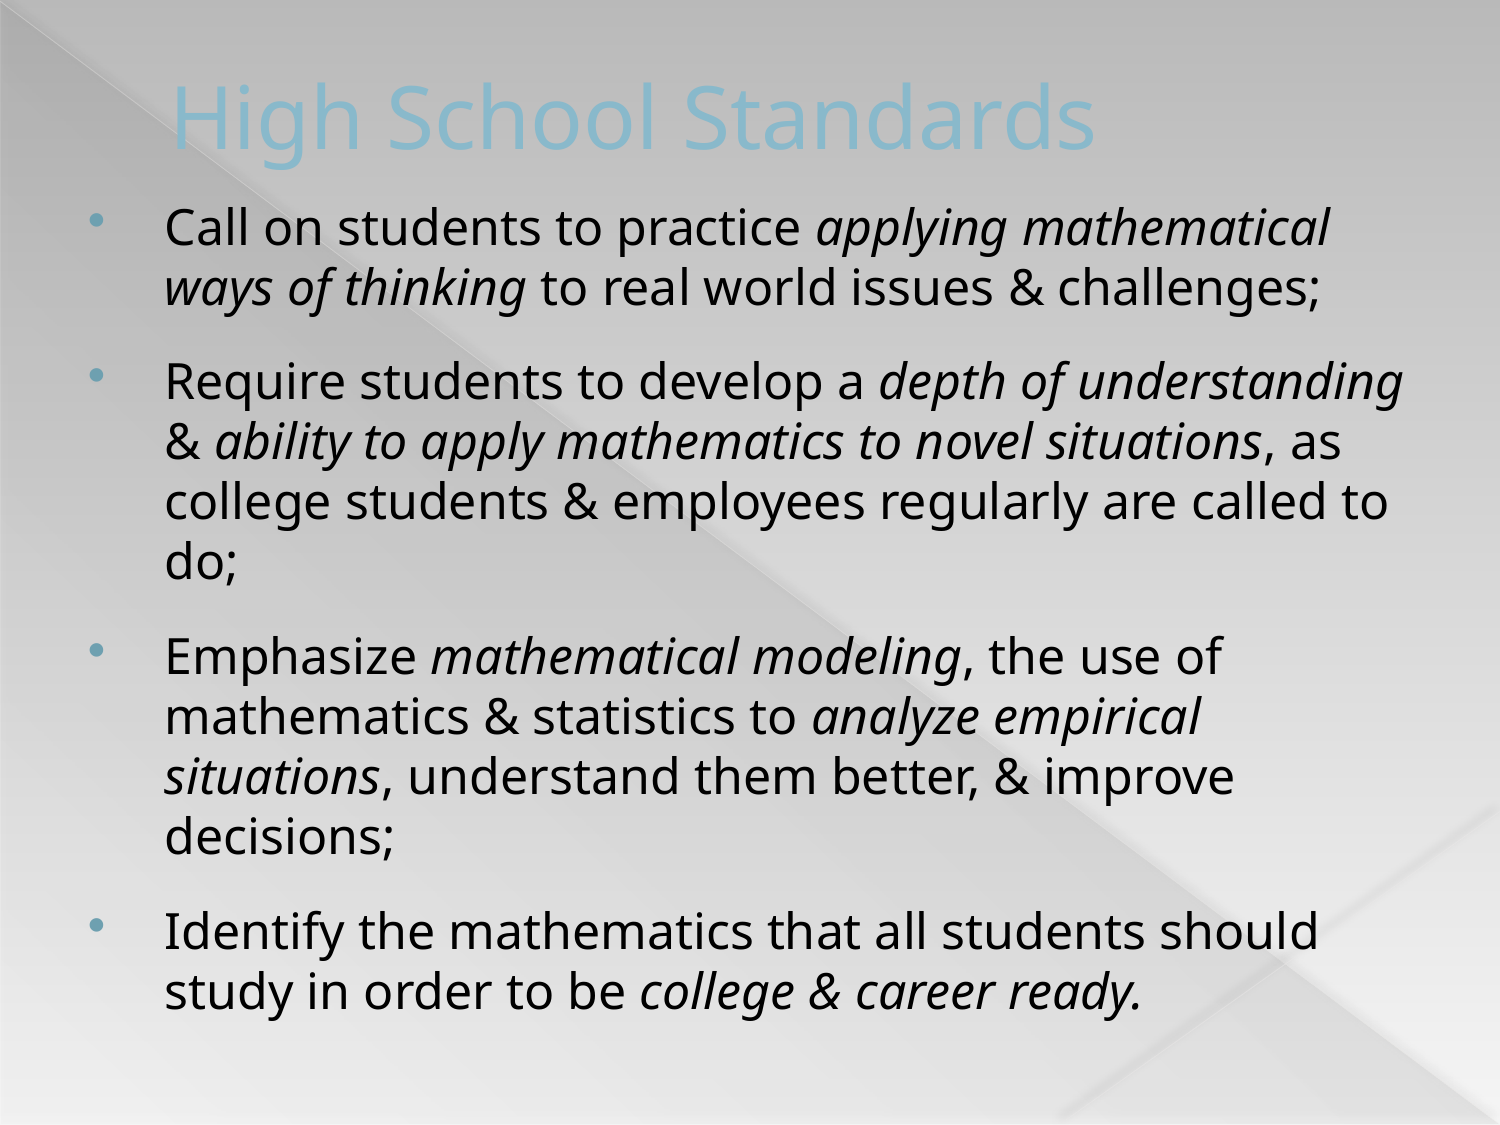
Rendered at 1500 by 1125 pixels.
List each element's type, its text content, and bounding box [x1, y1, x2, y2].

title High School Standards [75, 0, 1425, 187]
list Call on students to practice applying mathematical ways of thinking to real world issues & challenges; Require students to develop a depth of understanding & ability to apply mathematics to novel situations, as college students & employees regularly are called to do; Emphasize mathematical modeling, the use of mathematics & statistics to analyze empirical situations, understand them better, & improve decisions; Identify the mathematics that all students should study in order to be college & career ready. [75, 187, 1425, 1059]
